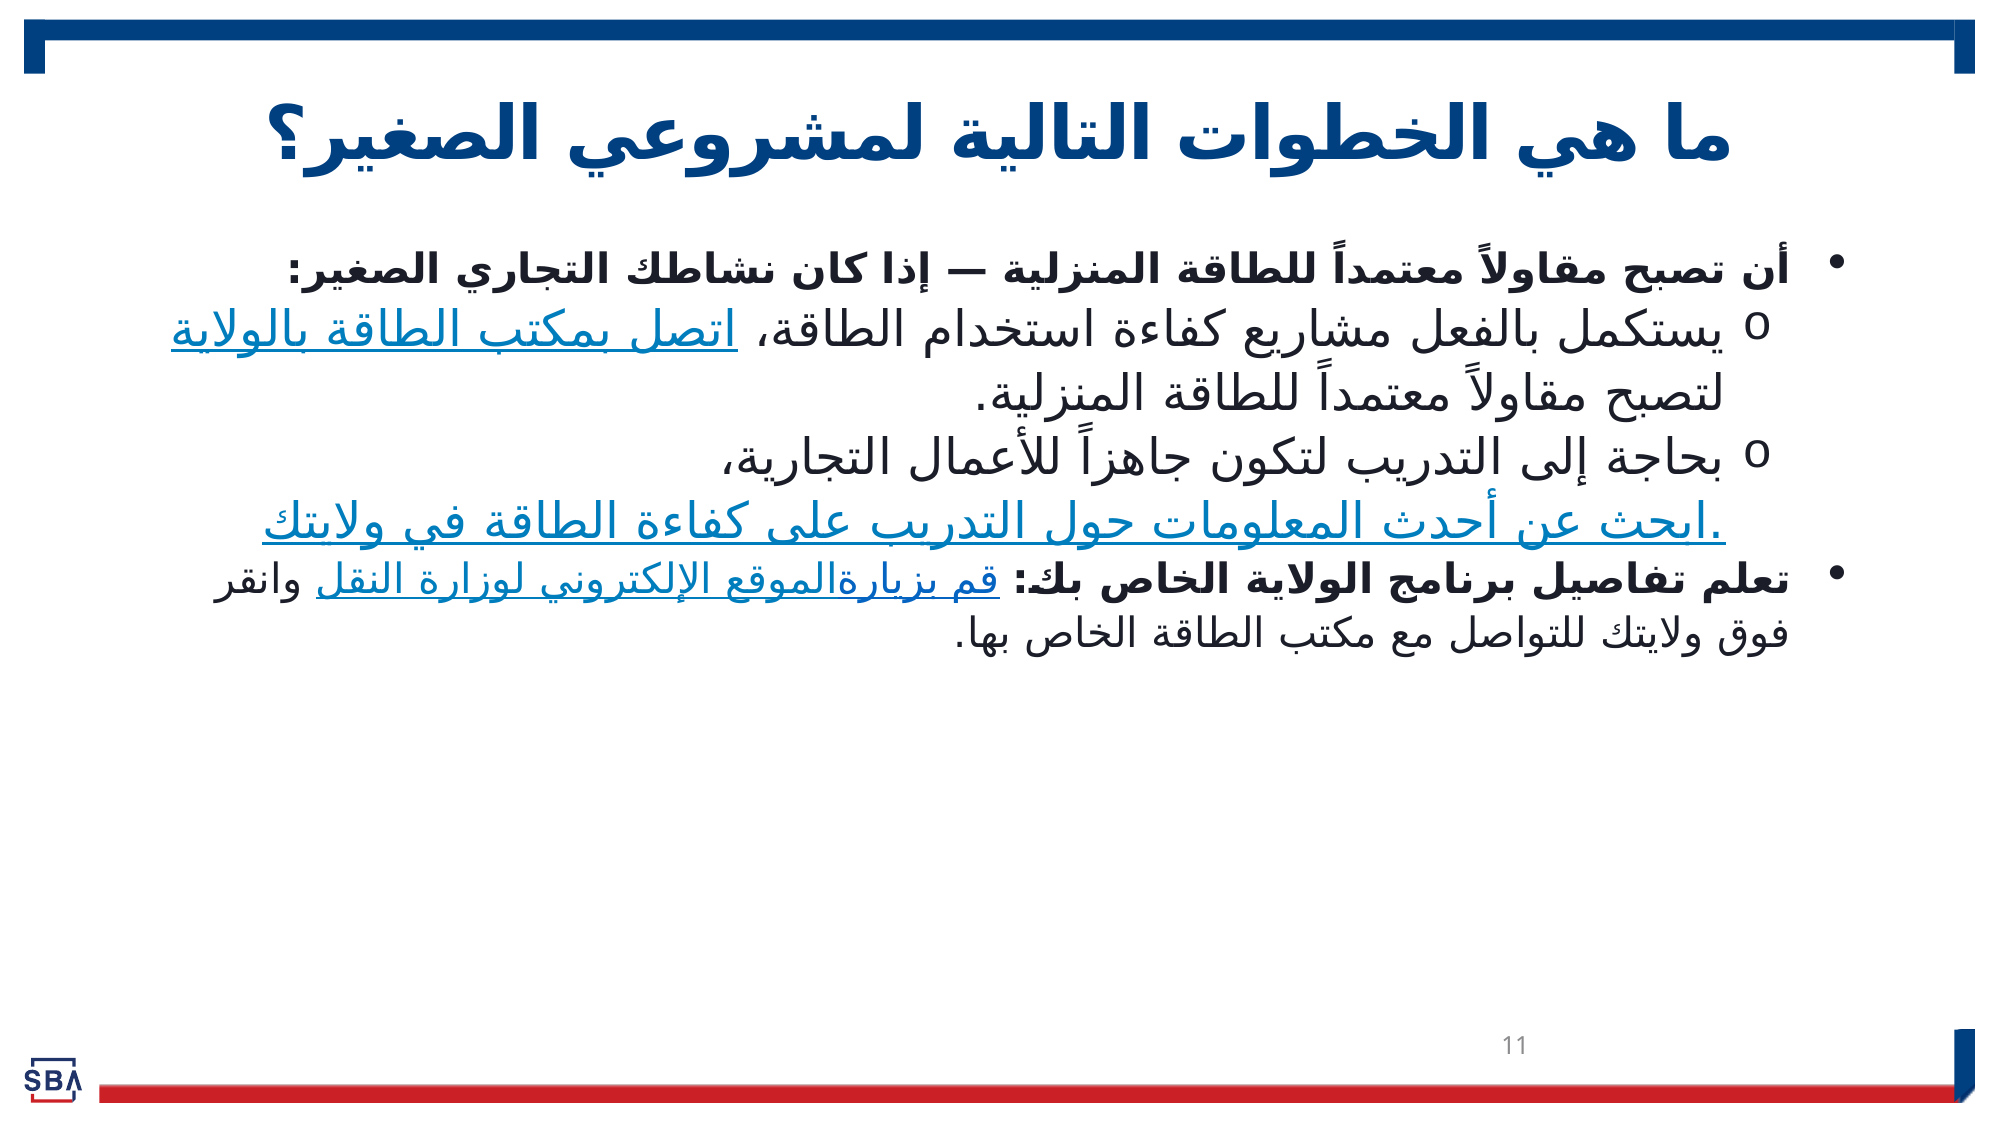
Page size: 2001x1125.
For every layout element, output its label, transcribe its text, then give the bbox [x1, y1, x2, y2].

slide_number 11 [1486, 1016, 1937, 1076]
list أن تصبح مقاولاً معتمداً للطاقة المنزلية — إذا كان نشاطك التجاري الصغير: يستكمل بالفعل مشاريع كفاءة استخدام الطاقة، اتصل بمكتب الطاقة بالولاية لتصبح مقاولاً معتمداً للطاقة المنزلية. بحاجة إلى التدريب لتكون جاهزاً للأعمال التجارية، ابحث عن أحدث المعلومات حول التدريب على كفاءة الطاقة في ولايتك. تعلم تفاصيل برنامج الولاية الخاص بك: قم بزيارةالموقع الإلكتروني لوزارة النقل وانقر فوق ولايتك للتواصل مع مكتب الطاقة الخاص بها. [137, 231, 1863, 1017]
title ما هي الخطوات التالية لمشروعي الصغير؟ [137, 87, 1863, 186]
